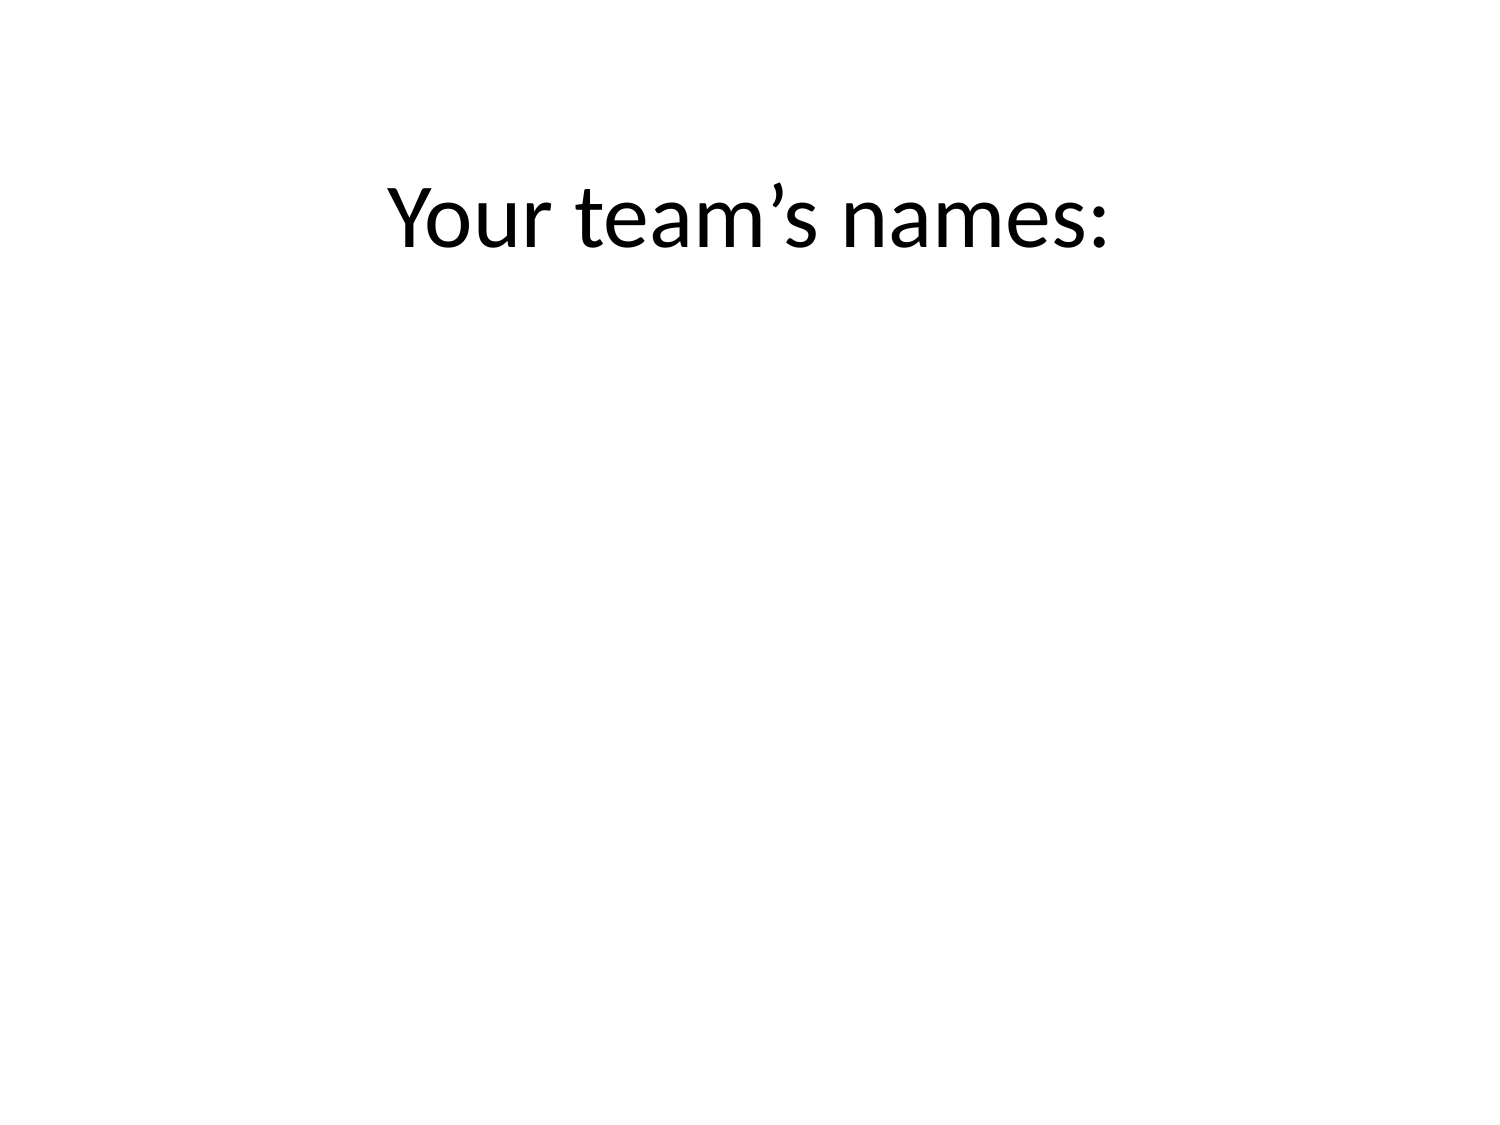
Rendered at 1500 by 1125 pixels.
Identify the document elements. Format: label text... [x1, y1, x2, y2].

title Your team’s names: [112, 90, 1388, 332]
